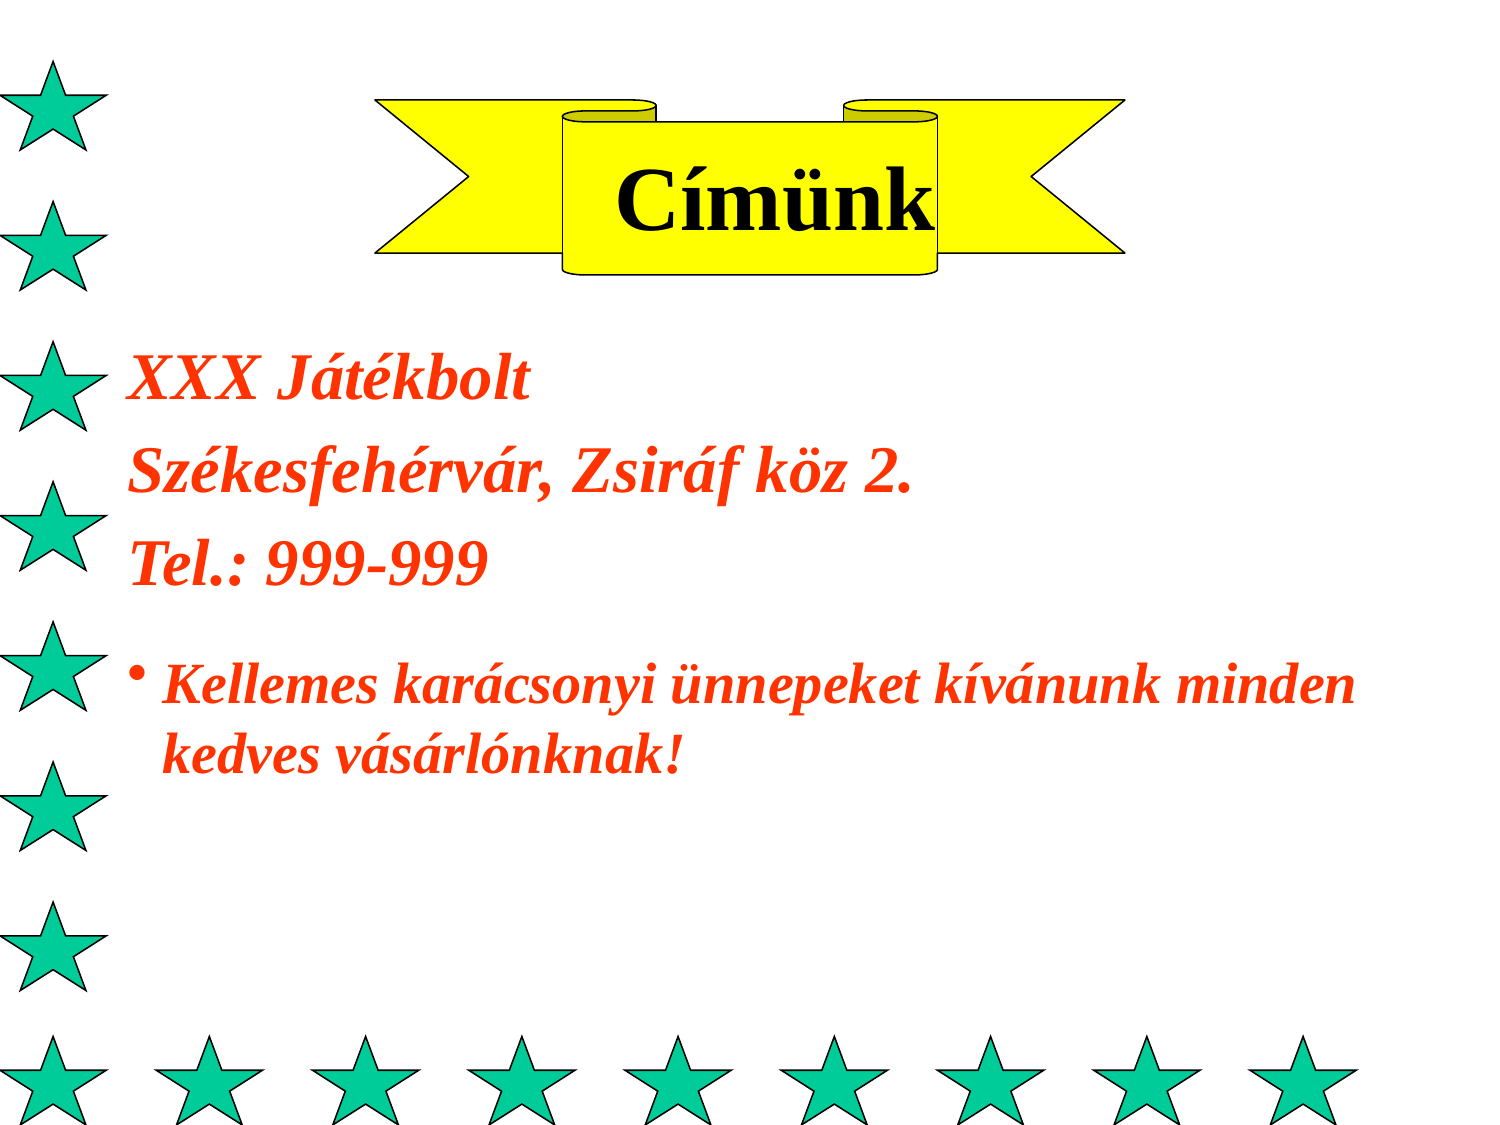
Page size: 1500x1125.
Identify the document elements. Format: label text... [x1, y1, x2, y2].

text_box Kellemes karácsonyi ünnepeket kívánunk minden kedves vásárlónknak! [112, 637, 1388, 950]
list XXX Játékbolt Székesfehérvár, Zsiráf köz 2. Tel.: 999-999 [112, 324, 1438, 638]
title Címünk [112, 99, 1438, 288]
